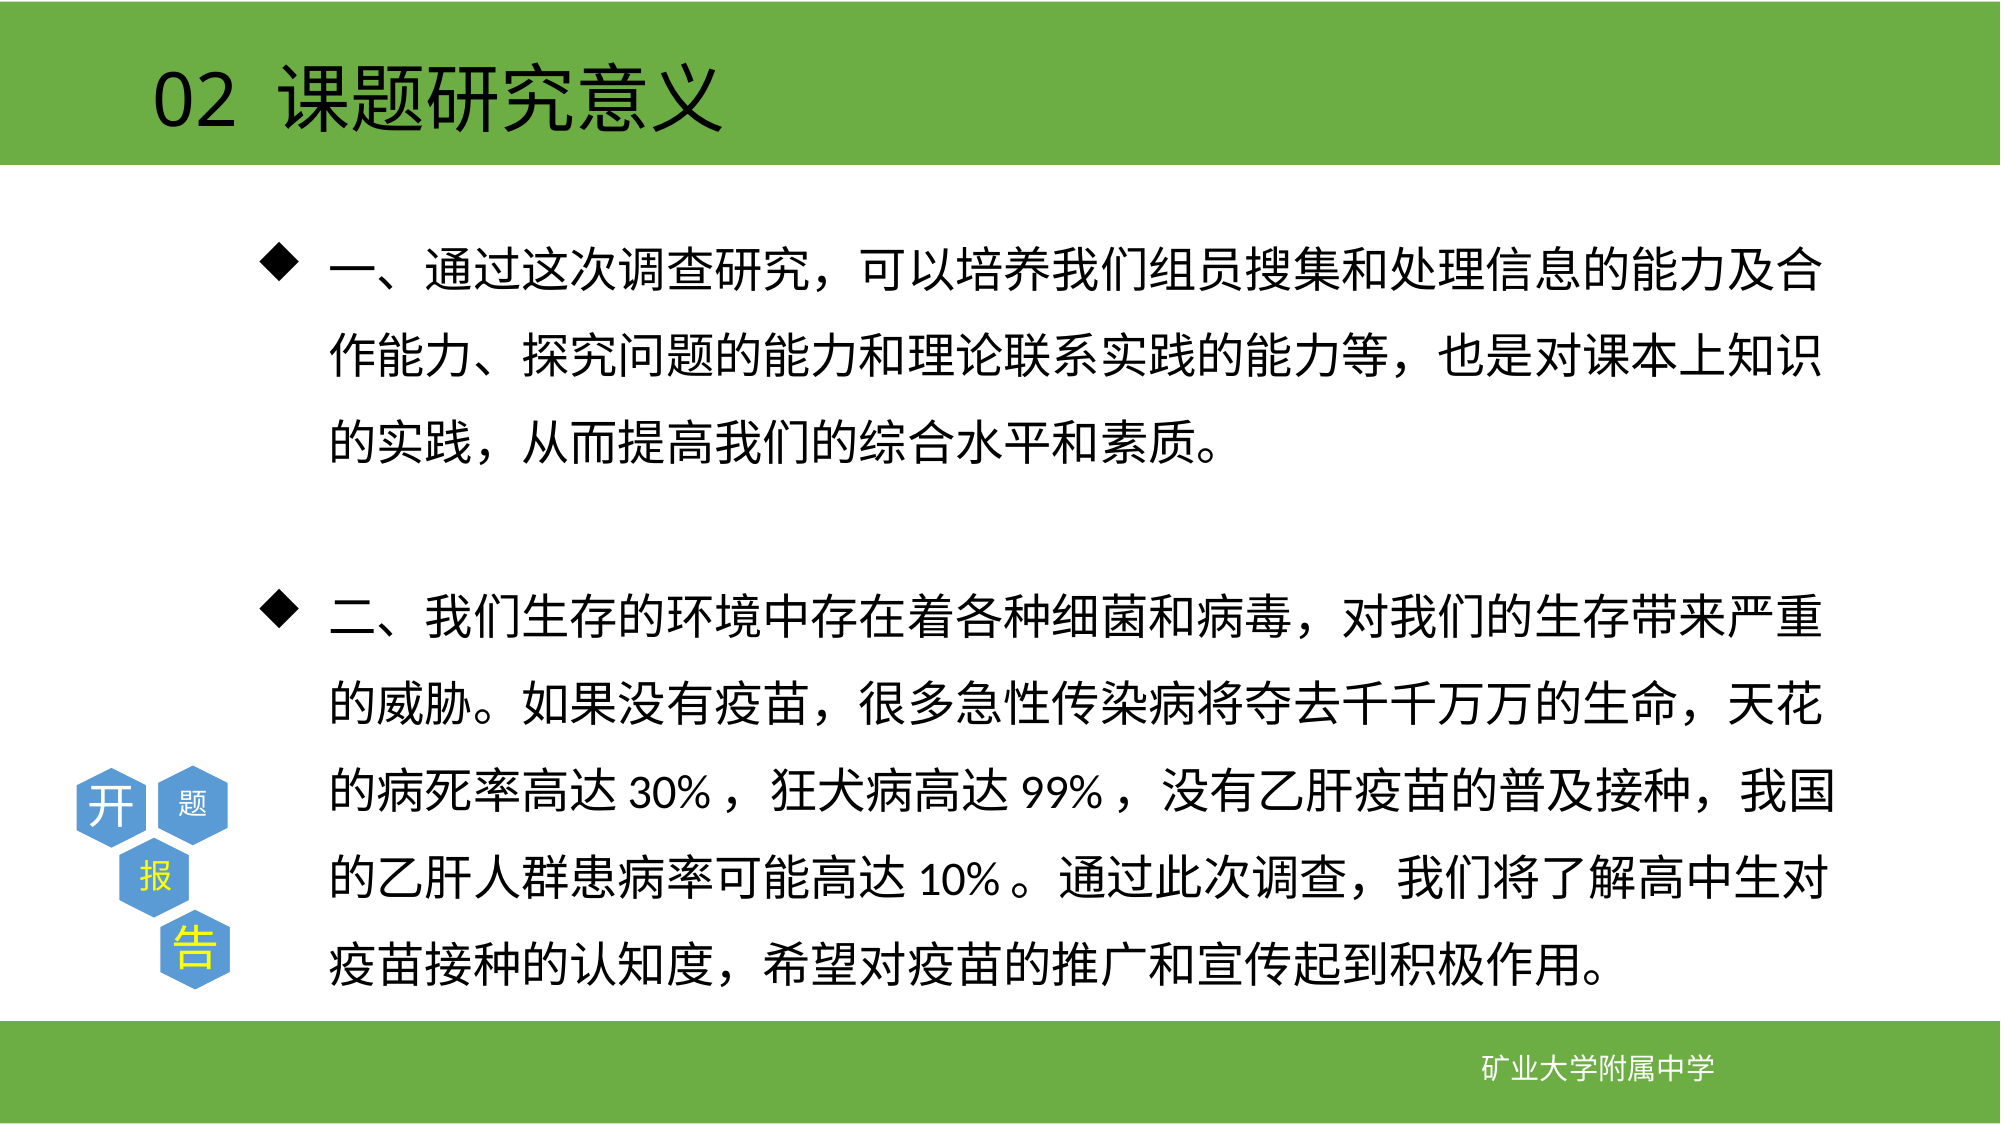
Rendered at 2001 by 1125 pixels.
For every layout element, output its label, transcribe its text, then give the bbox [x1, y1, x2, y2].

title 02 课题研究意义 [137, 50, 1863, 154]
list 一、通过这次调查研究，可以培养我们组员搜集和处理信息的能力及合作能力、探究问题的能力和理论联系实践的能力等，也是对课本上知识的实践，从而提高我们的综合水平和素质。 二、我们生存的环境中存在着各种细菌和病毒，对我们的生存带来严重的威胁。如果没有疫苗，很多急性传染病将夺去千千万万的生命，天花的病死率高达30%，狂犬病高达99%，没有乙肝疫苗的普及接种，我国的乙肝人群患病率可能高达10%。通过此次调查，我们将了解高中生对疫苗接种的认知度，希望对疫苗的推广和宣传起到积极作用。 [240, 202, 1863, 1014]
